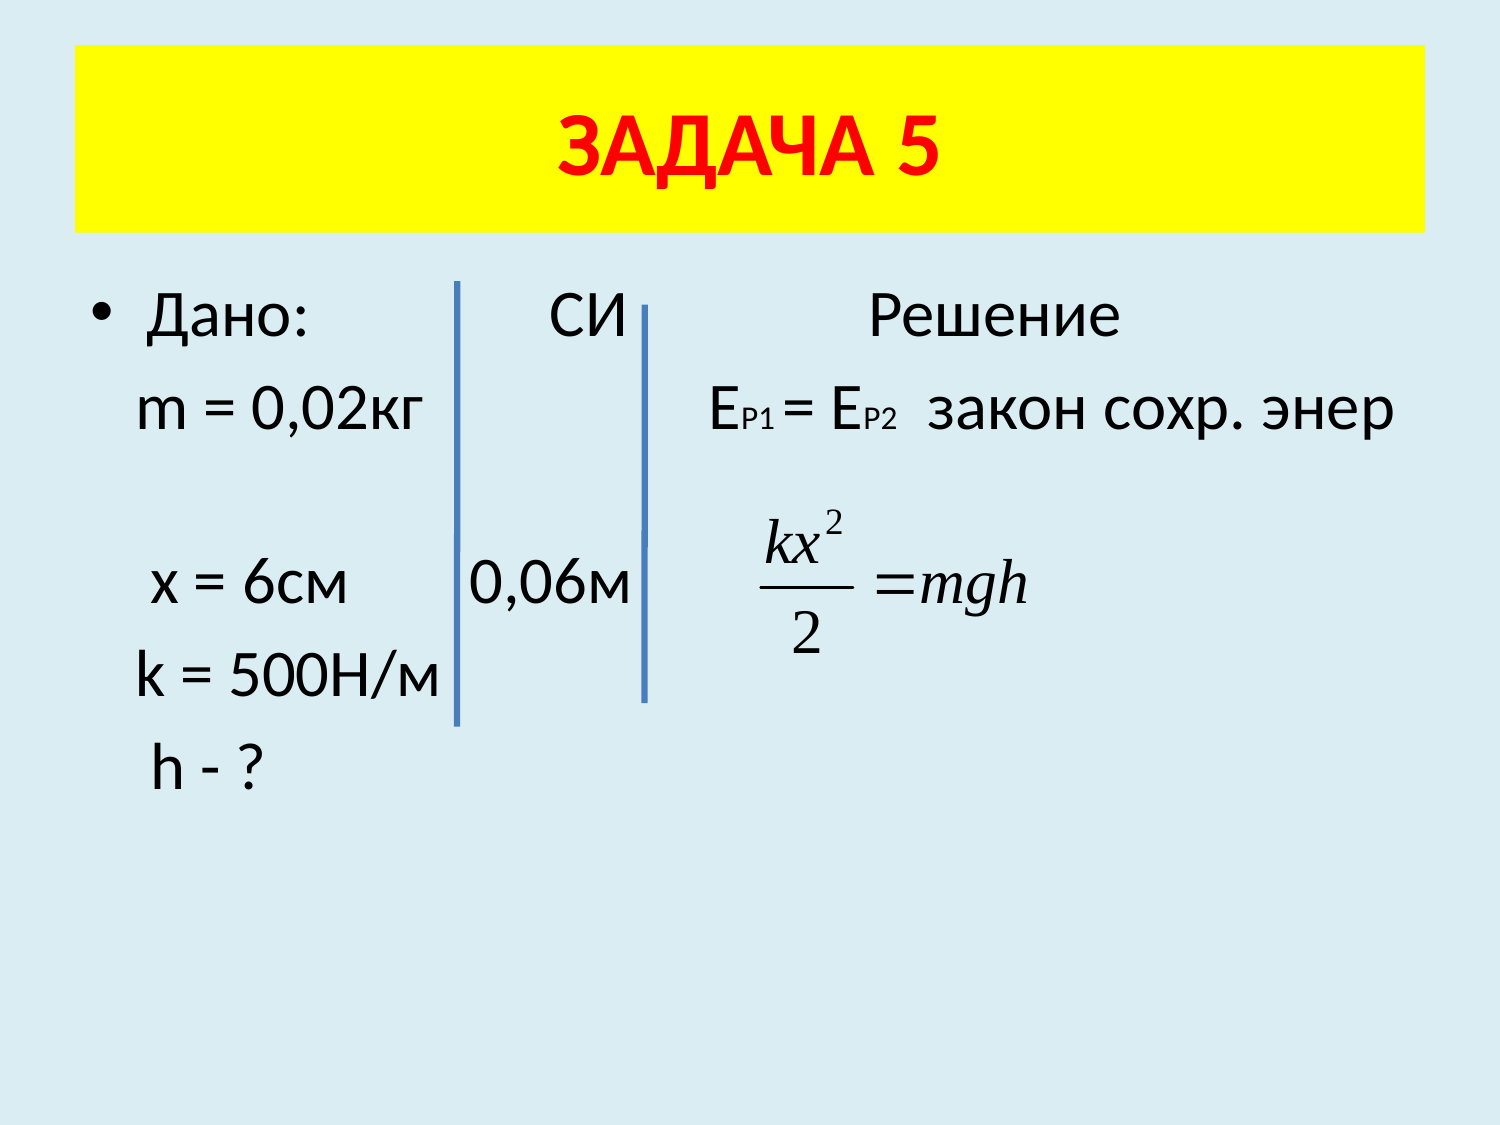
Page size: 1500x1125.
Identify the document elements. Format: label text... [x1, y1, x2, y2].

title ЗАДАЧА 5 [75, 45, 1425, 233]
list Дано: СИ Решение m = 0,02кг ЕР1 = ЕР2 закон сохр. энер x = 6см 0,06м k = 500Н/м h - ? [75, 262, 1425, 1005]
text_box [749, 491, 1042, 668]
